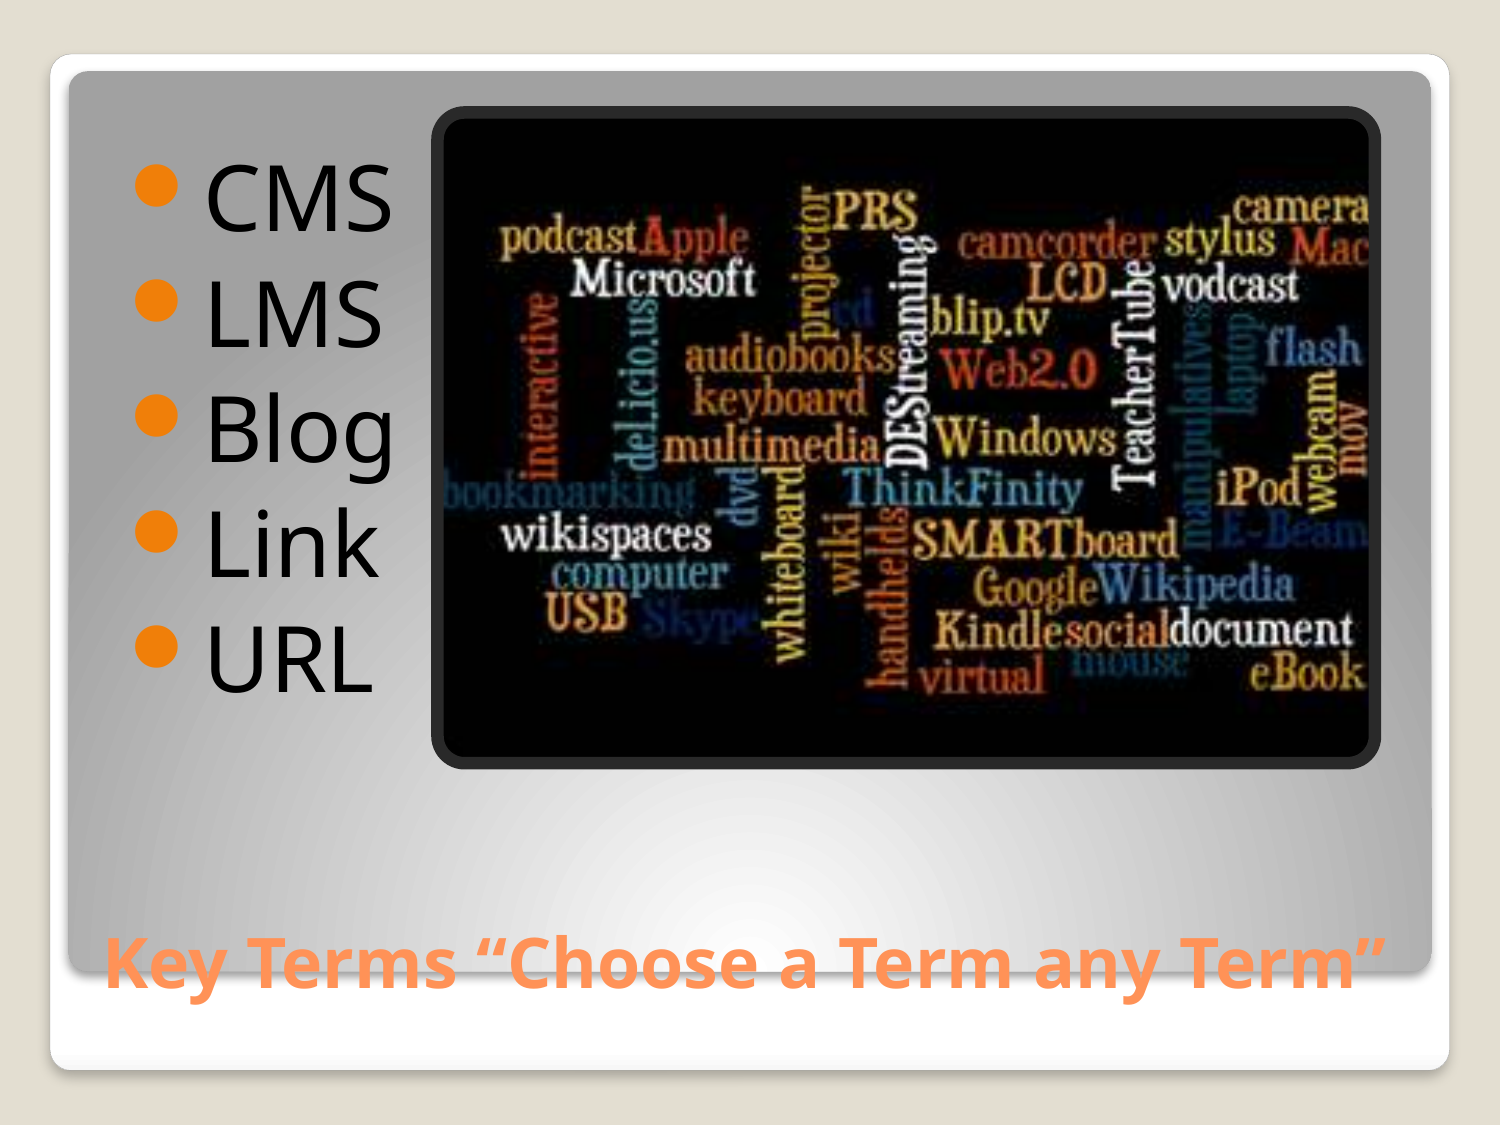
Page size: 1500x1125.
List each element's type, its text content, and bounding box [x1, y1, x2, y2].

title Key Terms “Choose a Term any Term” [87, 837, 1430, 1010]
list CMS LMS Blog Link URL [99, 125, 429, 738]
picture [437, 112, 1376, 764]
